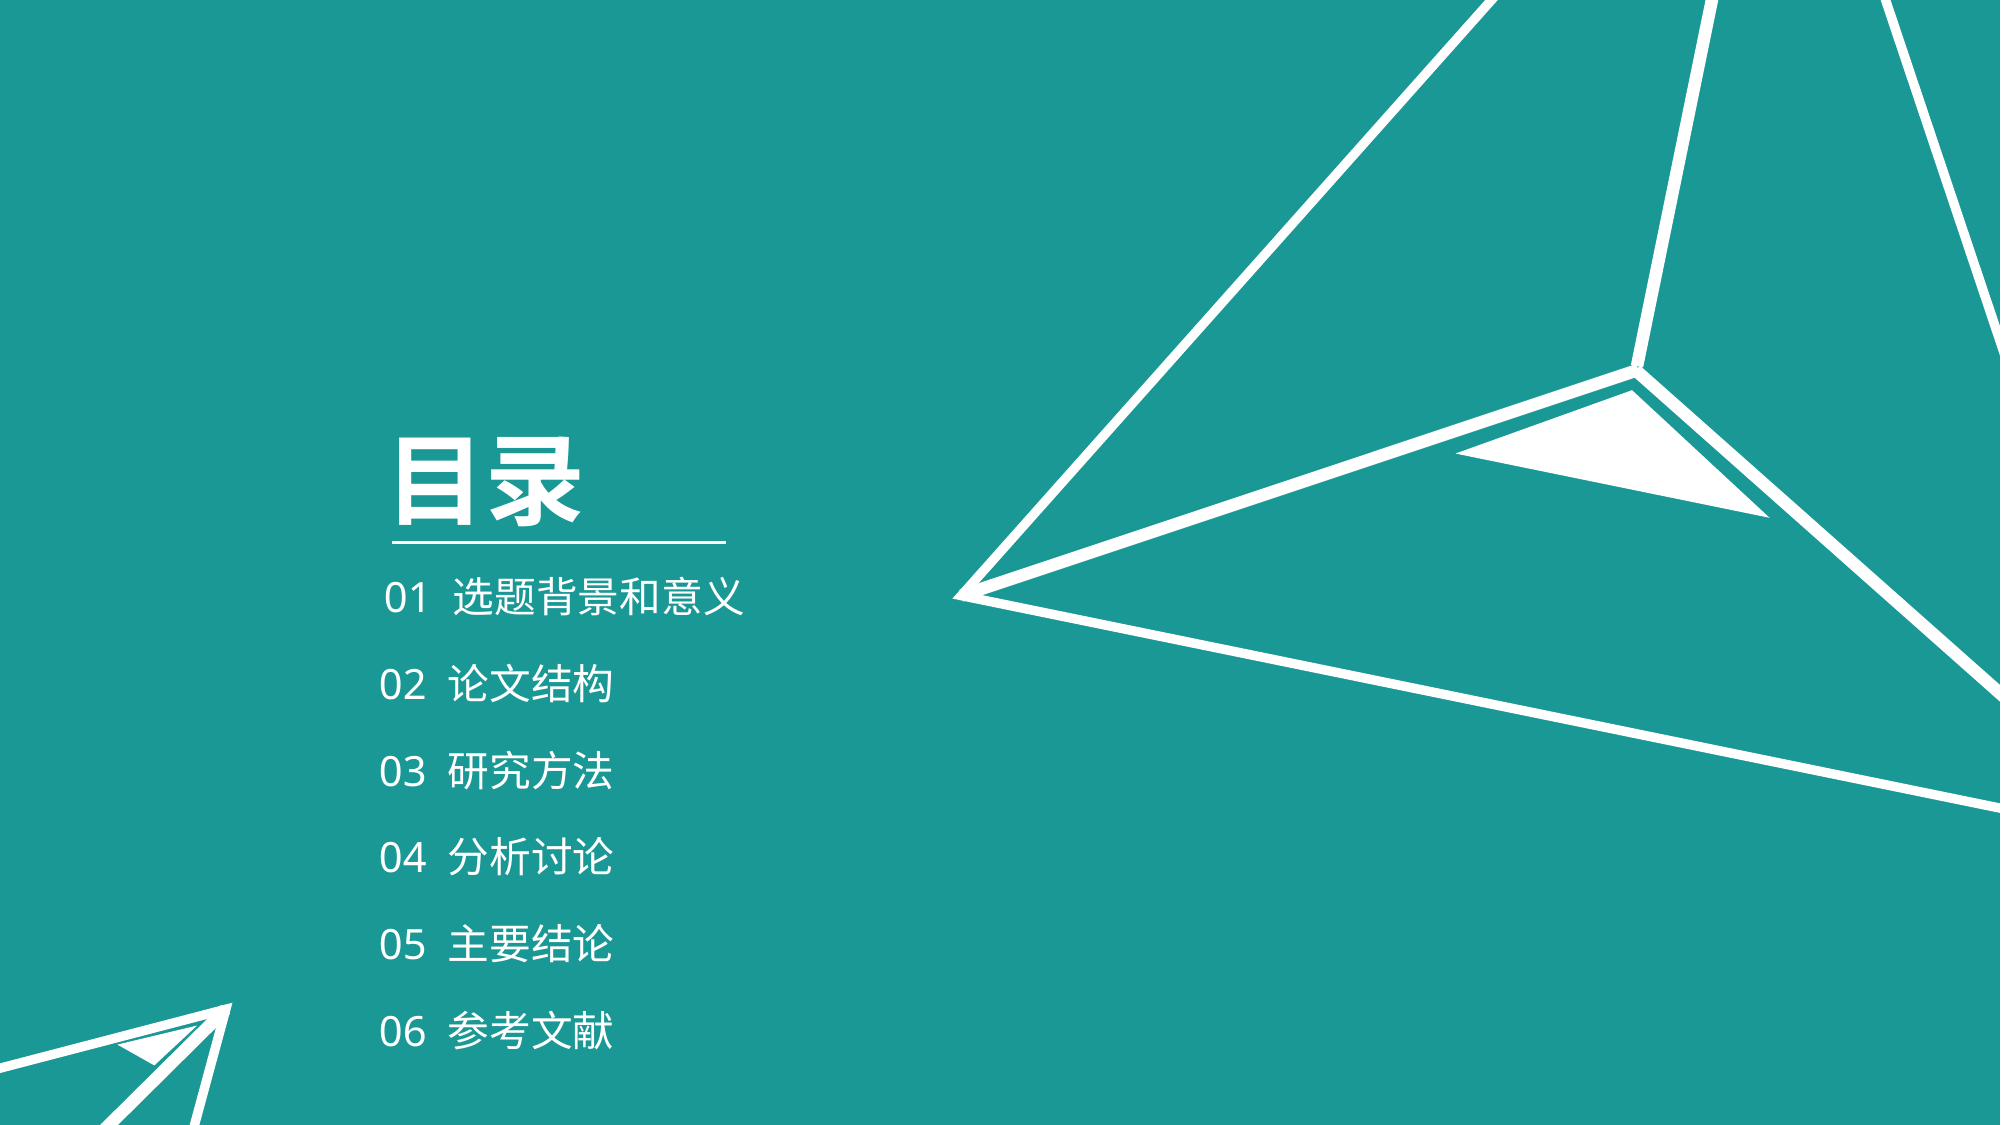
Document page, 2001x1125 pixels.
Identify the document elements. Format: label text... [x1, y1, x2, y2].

text_box 01 选题背景和意义 [369, 563, 780, 629]
text_box 目录 [370, 410, 601, 546]
text_box 06 参考文献 [364, 997, 630, 1063]
text_box 04 分析讨论 [364, 823, 630, 889]
text_box 03 研究方法 [364, 737, 630, 802]
text_box 02 论文结构 [364, 650, 630, 715]
text_box 05 主要结论 [364, 910, 630, 976]
